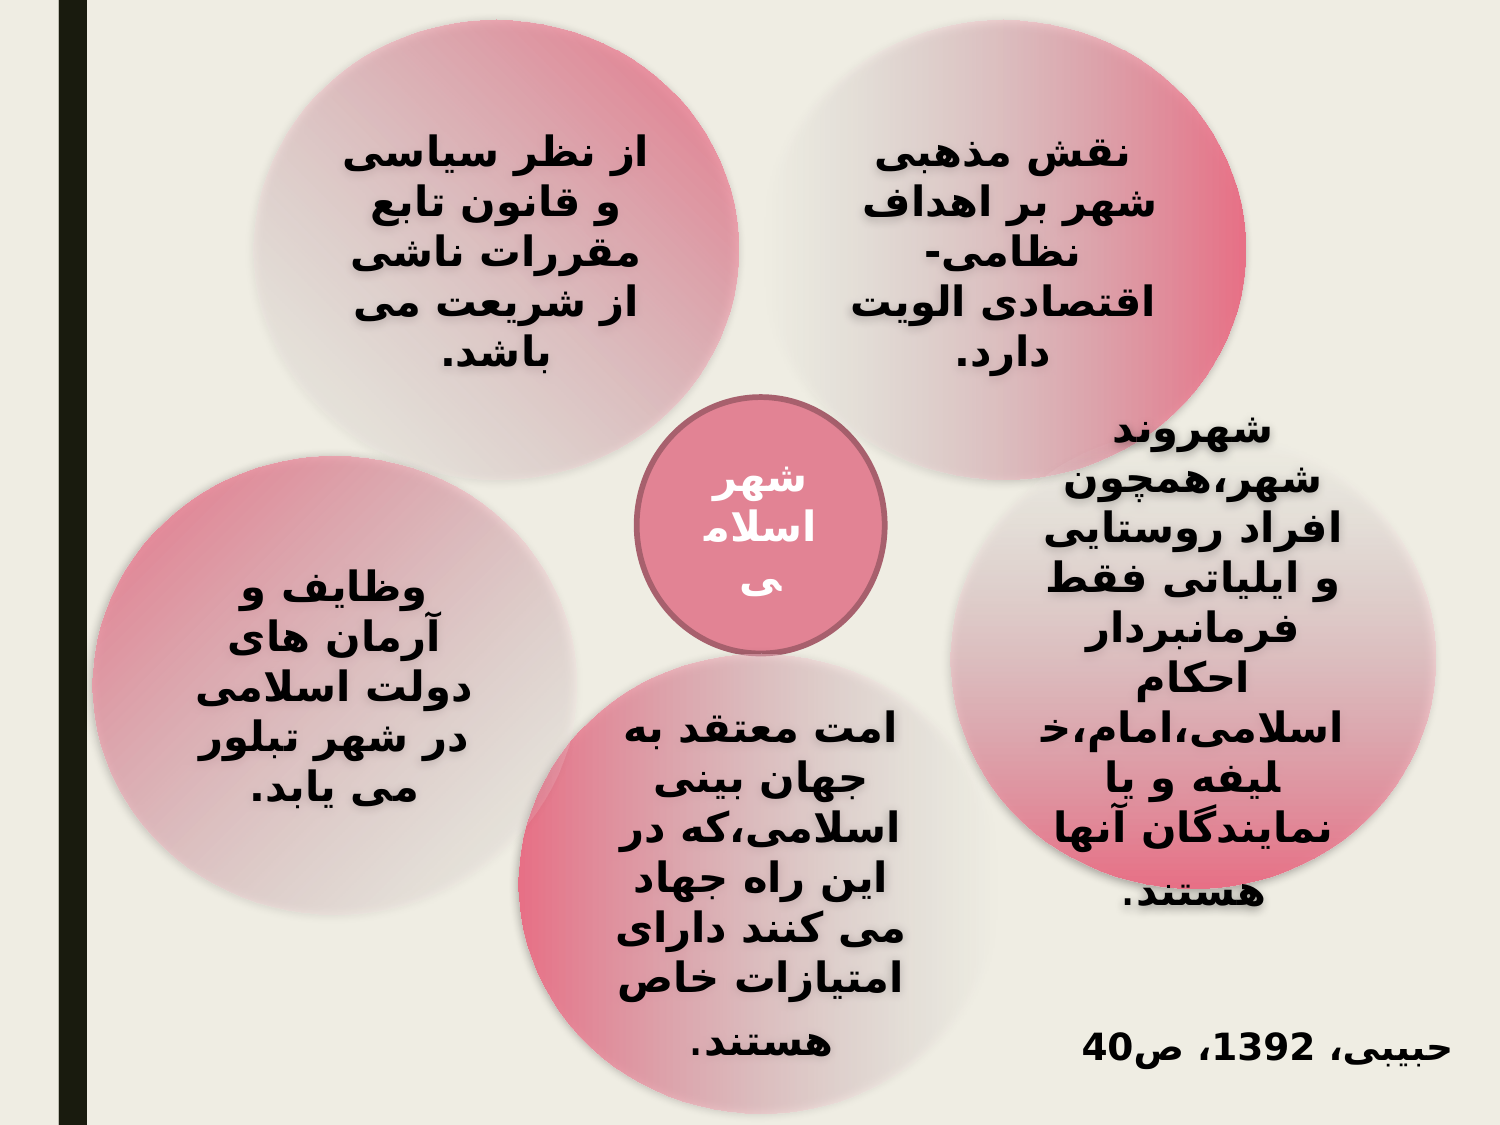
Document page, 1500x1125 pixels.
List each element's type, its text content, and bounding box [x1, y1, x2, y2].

text_box شهر اسلامی [633, 394, 888, 652]
text_box وظایف و آرمان های دولت اسلامی در شهر تبلور می یابد. [92, 455, 577, 915]
text_box امت معتقد به جهان بینی اسلامی،که در این راه جهاد می کنند دارای امتیازات خاص هستند. [518, 653, 1003, 1114]
text_box شهروند شهر،همچون افراد روستایی و ایلیاتی فقط فرمانبردار احکام اسلامی،امام،خلیفه و یا نمایندگان آنها هستند. [950, 428, 1436, 889]
text_box حبیبی، 1392، ص40 [1066, 1015, 1469, 1076]
text_box از نظر سیاسی و قانون تابع مقررات ناشی از شریعت می باشد. [253, 19, 739, 480]
text_box نقش مذهبی شهر بر اهداف نظامی-اقتصادی الویت دارد. [760, 19, 1246, 480]
